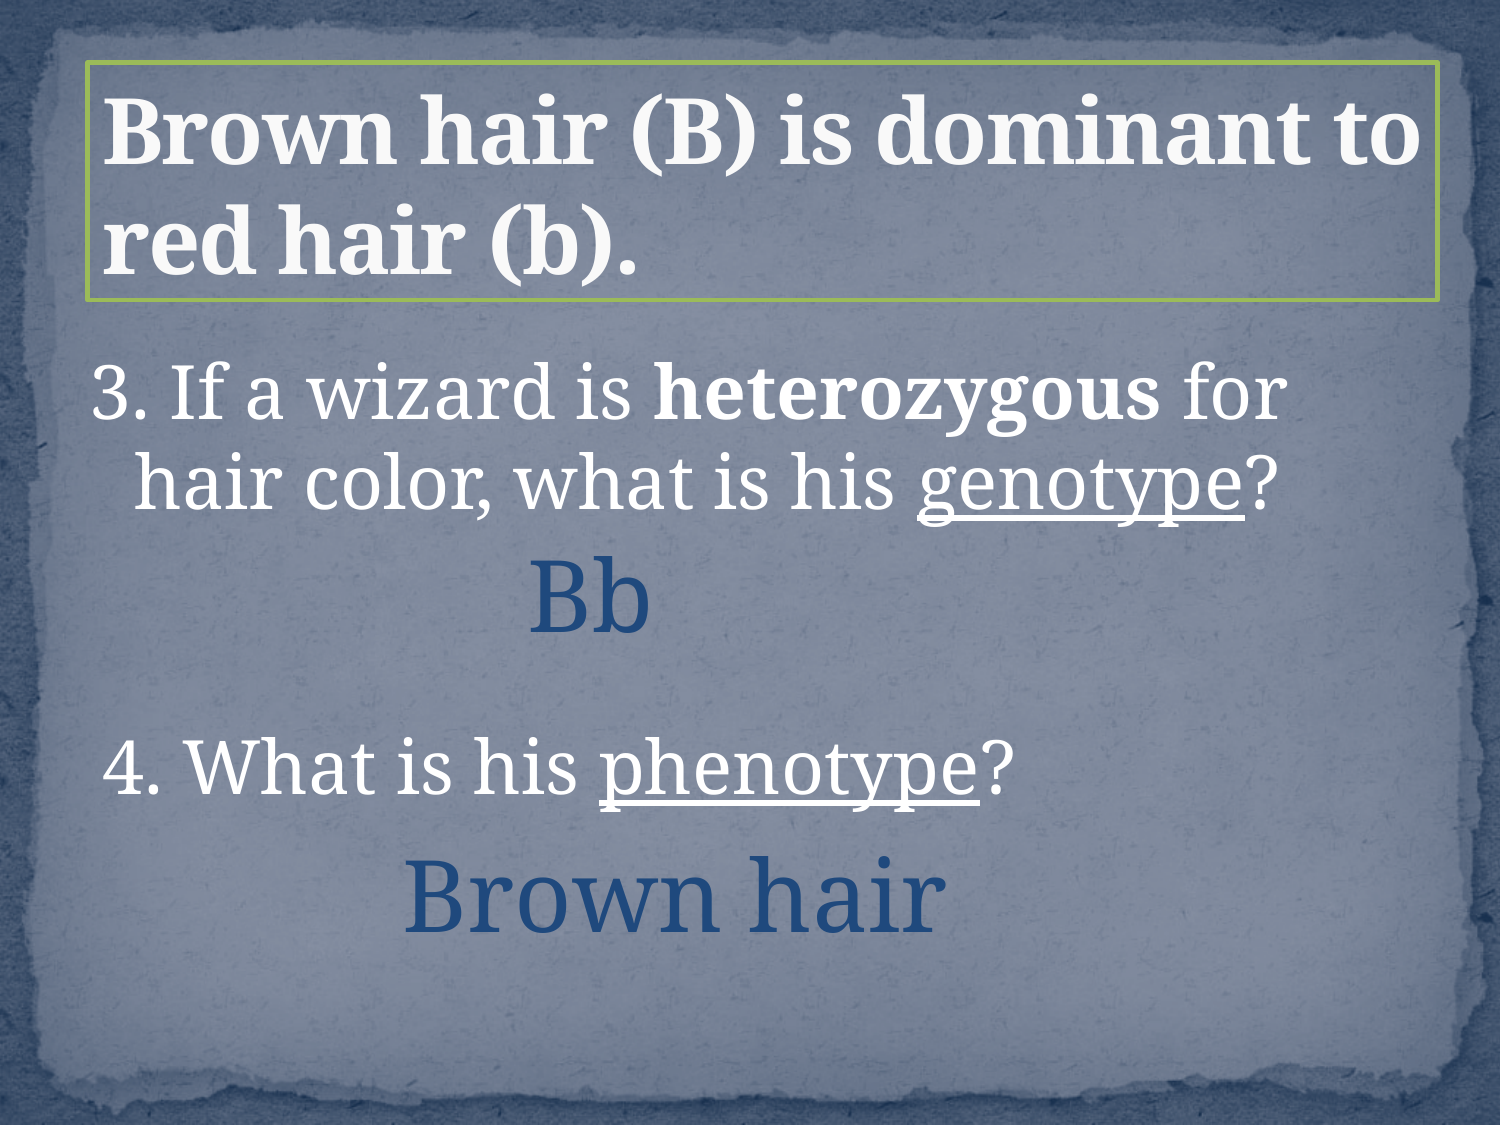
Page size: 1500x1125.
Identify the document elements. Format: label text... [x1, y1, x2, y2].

text_box 4. What is his phenotype? [87, 712, 1438, 850]
text_box [25, 0, 487, 321]
list 3. If a wizard is heterozygous for hair color, what is his genotype? [75, 337, 1425, 475]
text_box Brown hair [387, 825, 1013, 960]
text_box Bb [512, 525, 700, 660]
title Brown hair (B) is dominant to red hair (b). [87, 62, 1438, 300]
